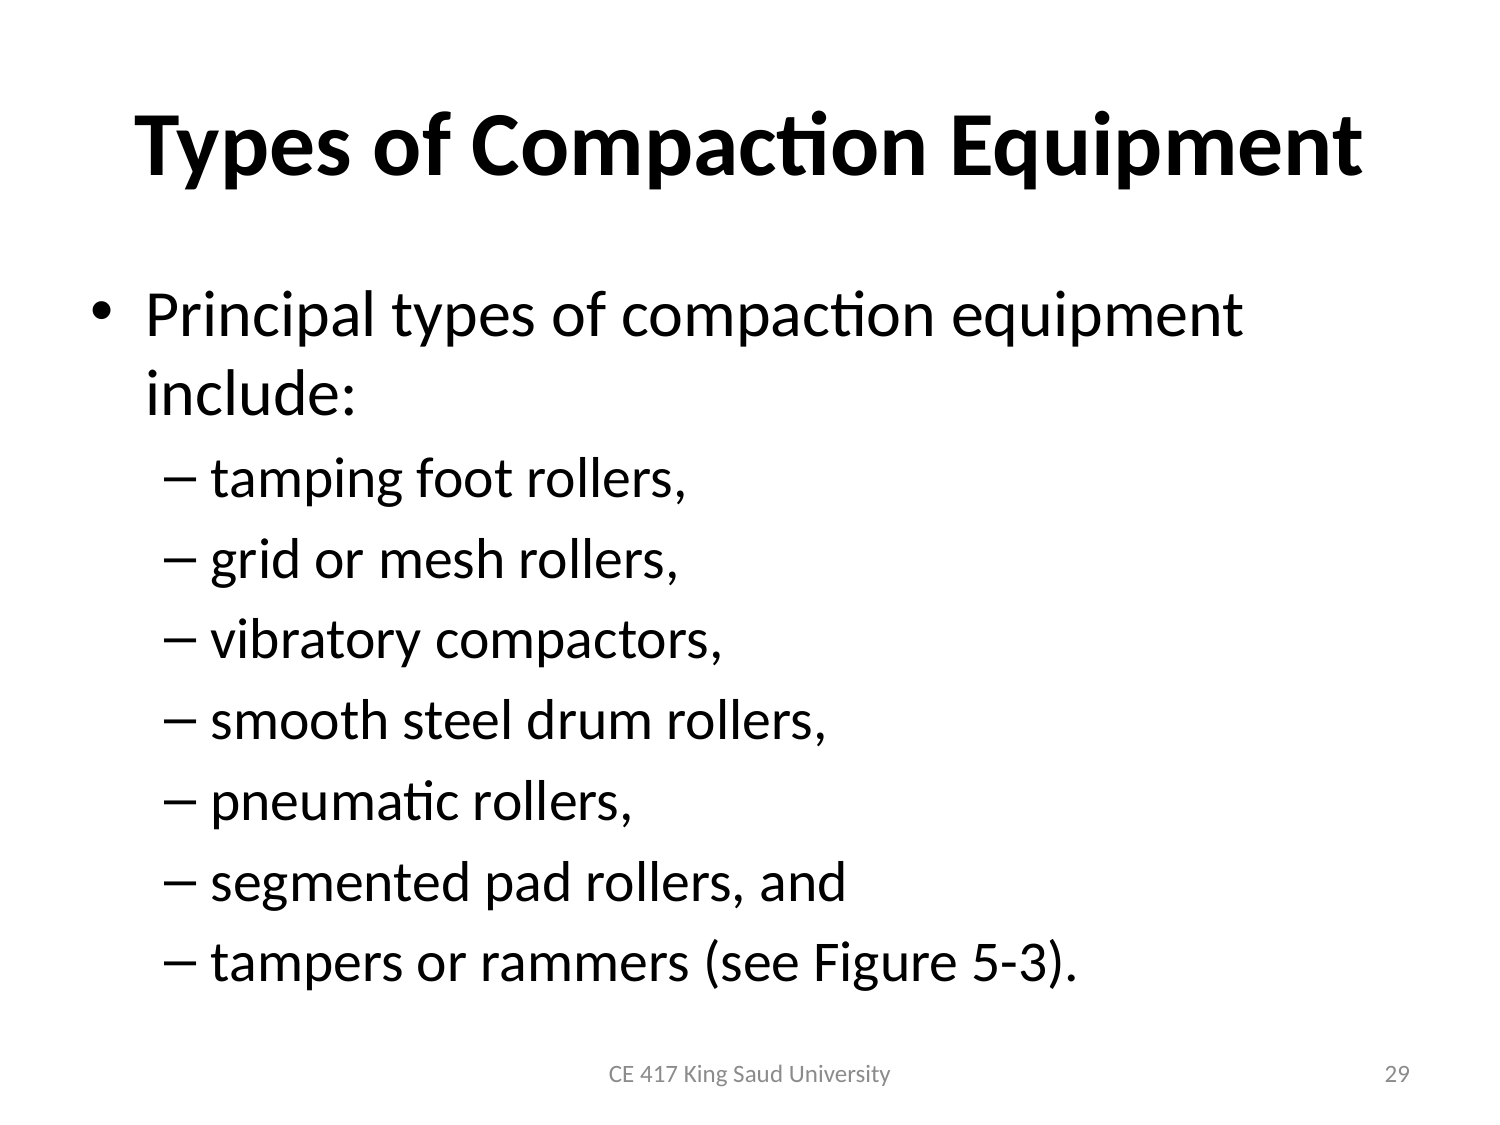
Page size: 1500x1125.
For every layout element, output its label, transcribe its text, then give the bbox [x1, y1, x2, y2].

title Types of Compaction Equipment [75, 45, 1425, 233]
slide_number 29 [1074, 1042, 1425, 1103]
footer CE 417 King Saud University [512, 1042, 988, 1103]
list Principal types of compaction equipment include: tamping foot rollers, grid or mesh rollers, vibratory compactors, smooth steel drum rollers, pneumatic rollers, segmented pad rollers, and tampers or rammers (see Figure 5-3). [75, 262, 1425, 1005]
